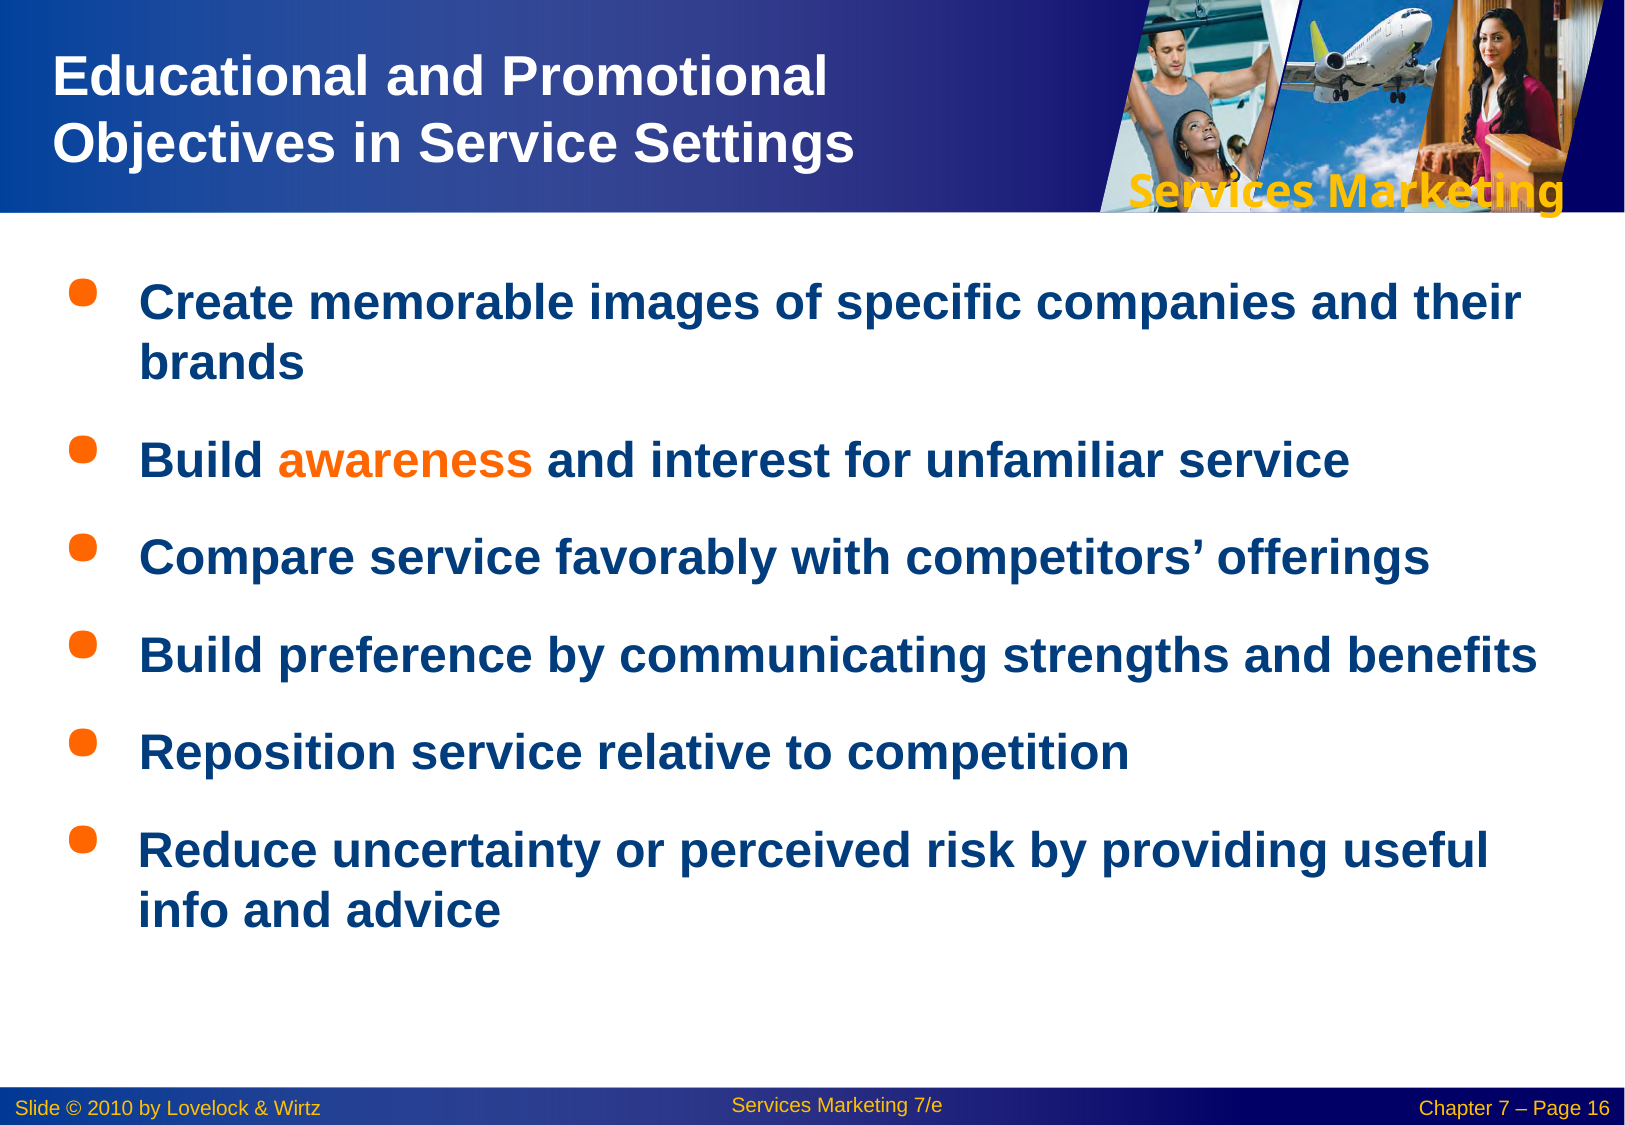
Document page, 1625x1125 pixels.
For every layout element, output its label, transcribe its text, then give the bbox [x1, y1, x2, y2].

list Create memorable images of specific companies and their brands Build awareness and interest for unfamiliar service Compare service favorably with competitors’ offerings Build preference by communicating strengths and benefits Reposition service relative to competition Reduce uncertainty or perceived risk by providing useful info and advice [49, 261, 1588, 1051]
picture [1100, 0, 1604, 213]
picture [1162, 186, 1172, 192]
picture [1546, 187, 1556, 202]
title Educational and Promotional Objectives in Service Settings [36, 37, 1088, 176]
